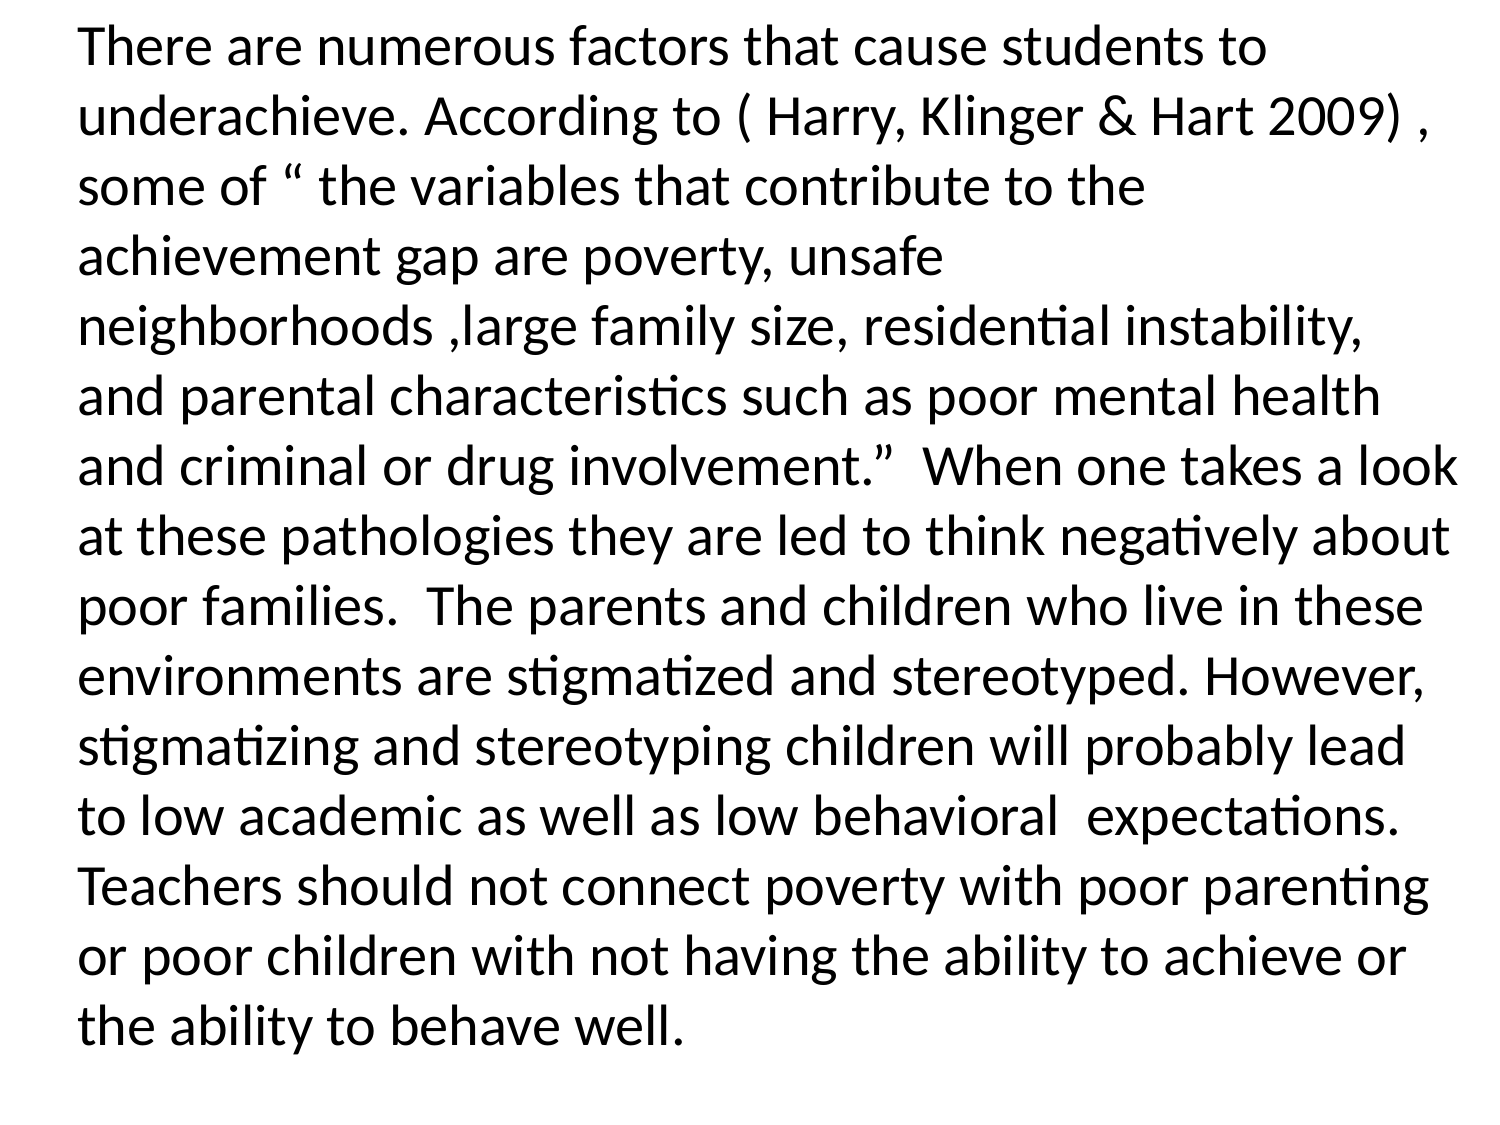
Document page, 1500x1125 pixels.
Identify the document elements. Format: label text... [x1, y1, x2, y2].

text_box There are numerous factors that cause students to underachieve. According to ( Harry, Klinger & Hart 2009) , some of “ the variables that contribute to the achievement gap are poverty, unsafe neighborhoods ,large family size, residential instability, and parental characteristics such as poor mental health and criminal or drug involvement.” When one takes a look at these pathologies they are led to think negatively about poor families. The parents and children who live in these environments are stigmatized and stereotyped. However, stigmatizing and stereotyping children will probably lead to low academic as well as low behavioral expectations. Teachers should not connect poverty with poor parenting or poor children with not having the ability to achieve or the ability to behave well. [62, 0, 1475, 1065]
